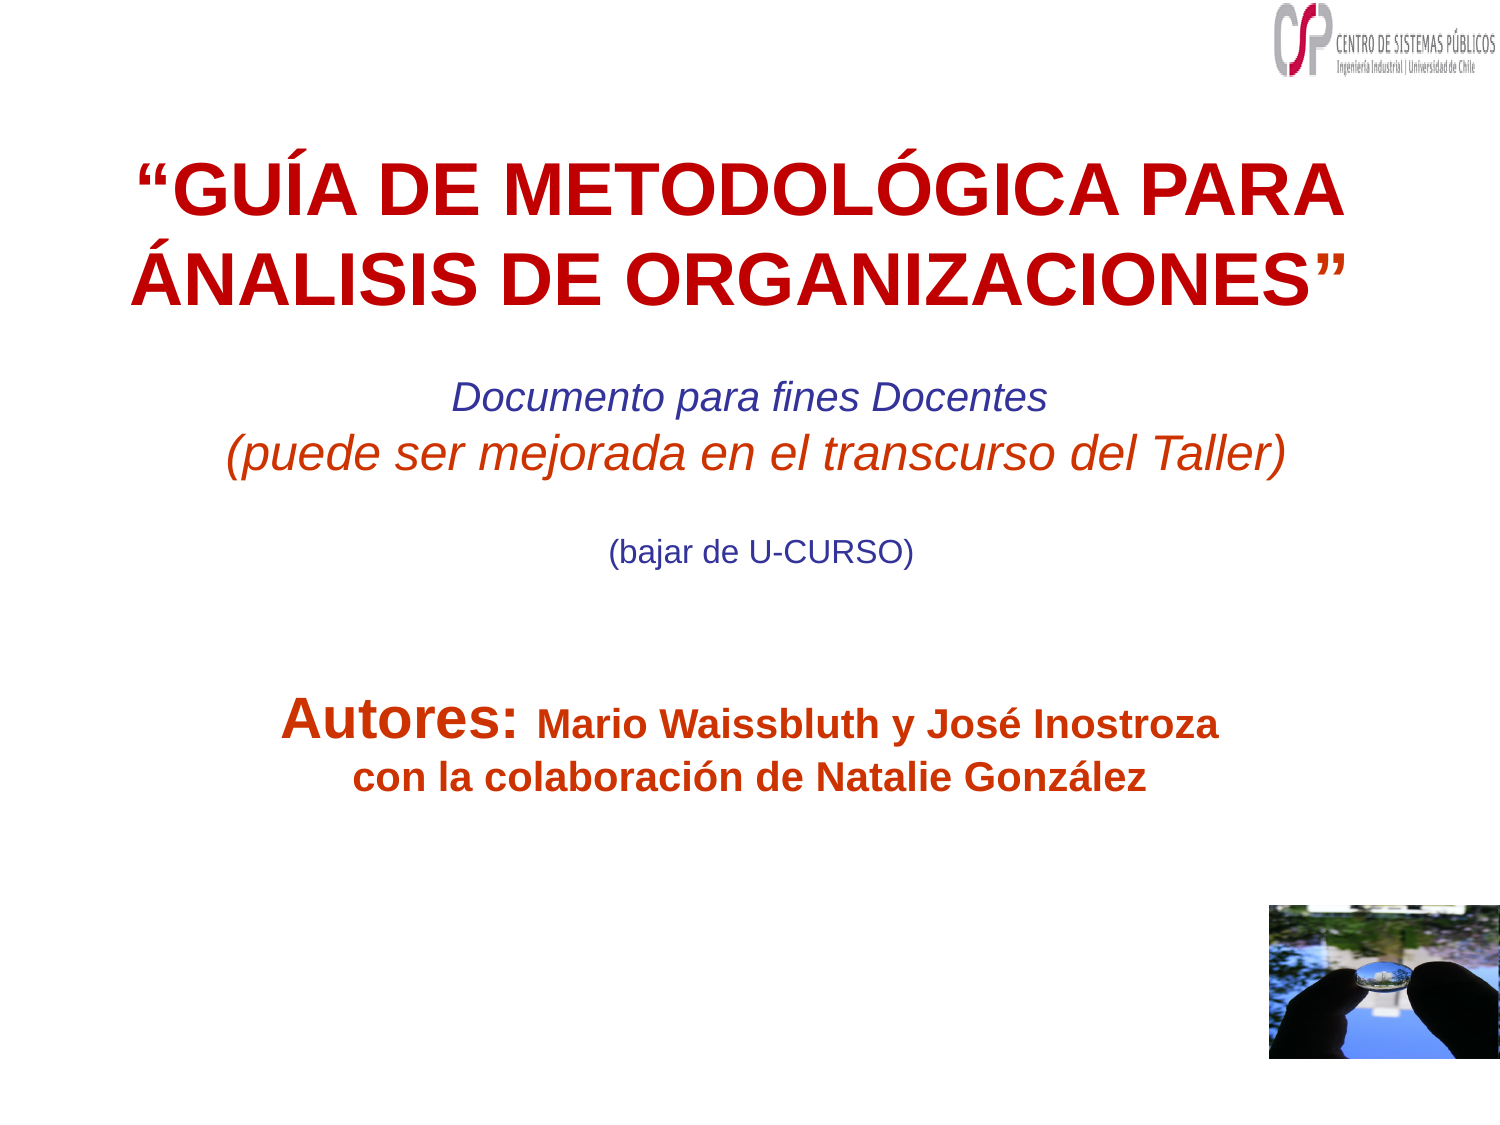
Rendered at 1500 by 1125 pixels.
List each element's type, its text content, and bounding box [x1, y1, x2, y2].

picture [1269, 904, 1500, 1059]
title “GUÍA DE METODOLÓGICA PARA ÁNALISIS DE ORGANIZACIONES” Documento para fines Docentes (puede ser mejorada en el transcurso del Taller) (bajar de U-CURSO) Autores: Mario Waissbluth y José Inostroza con la colaboración de Natalie González [112, 349, 1388, 591]
picture [1269, 0, 1500, 82]
